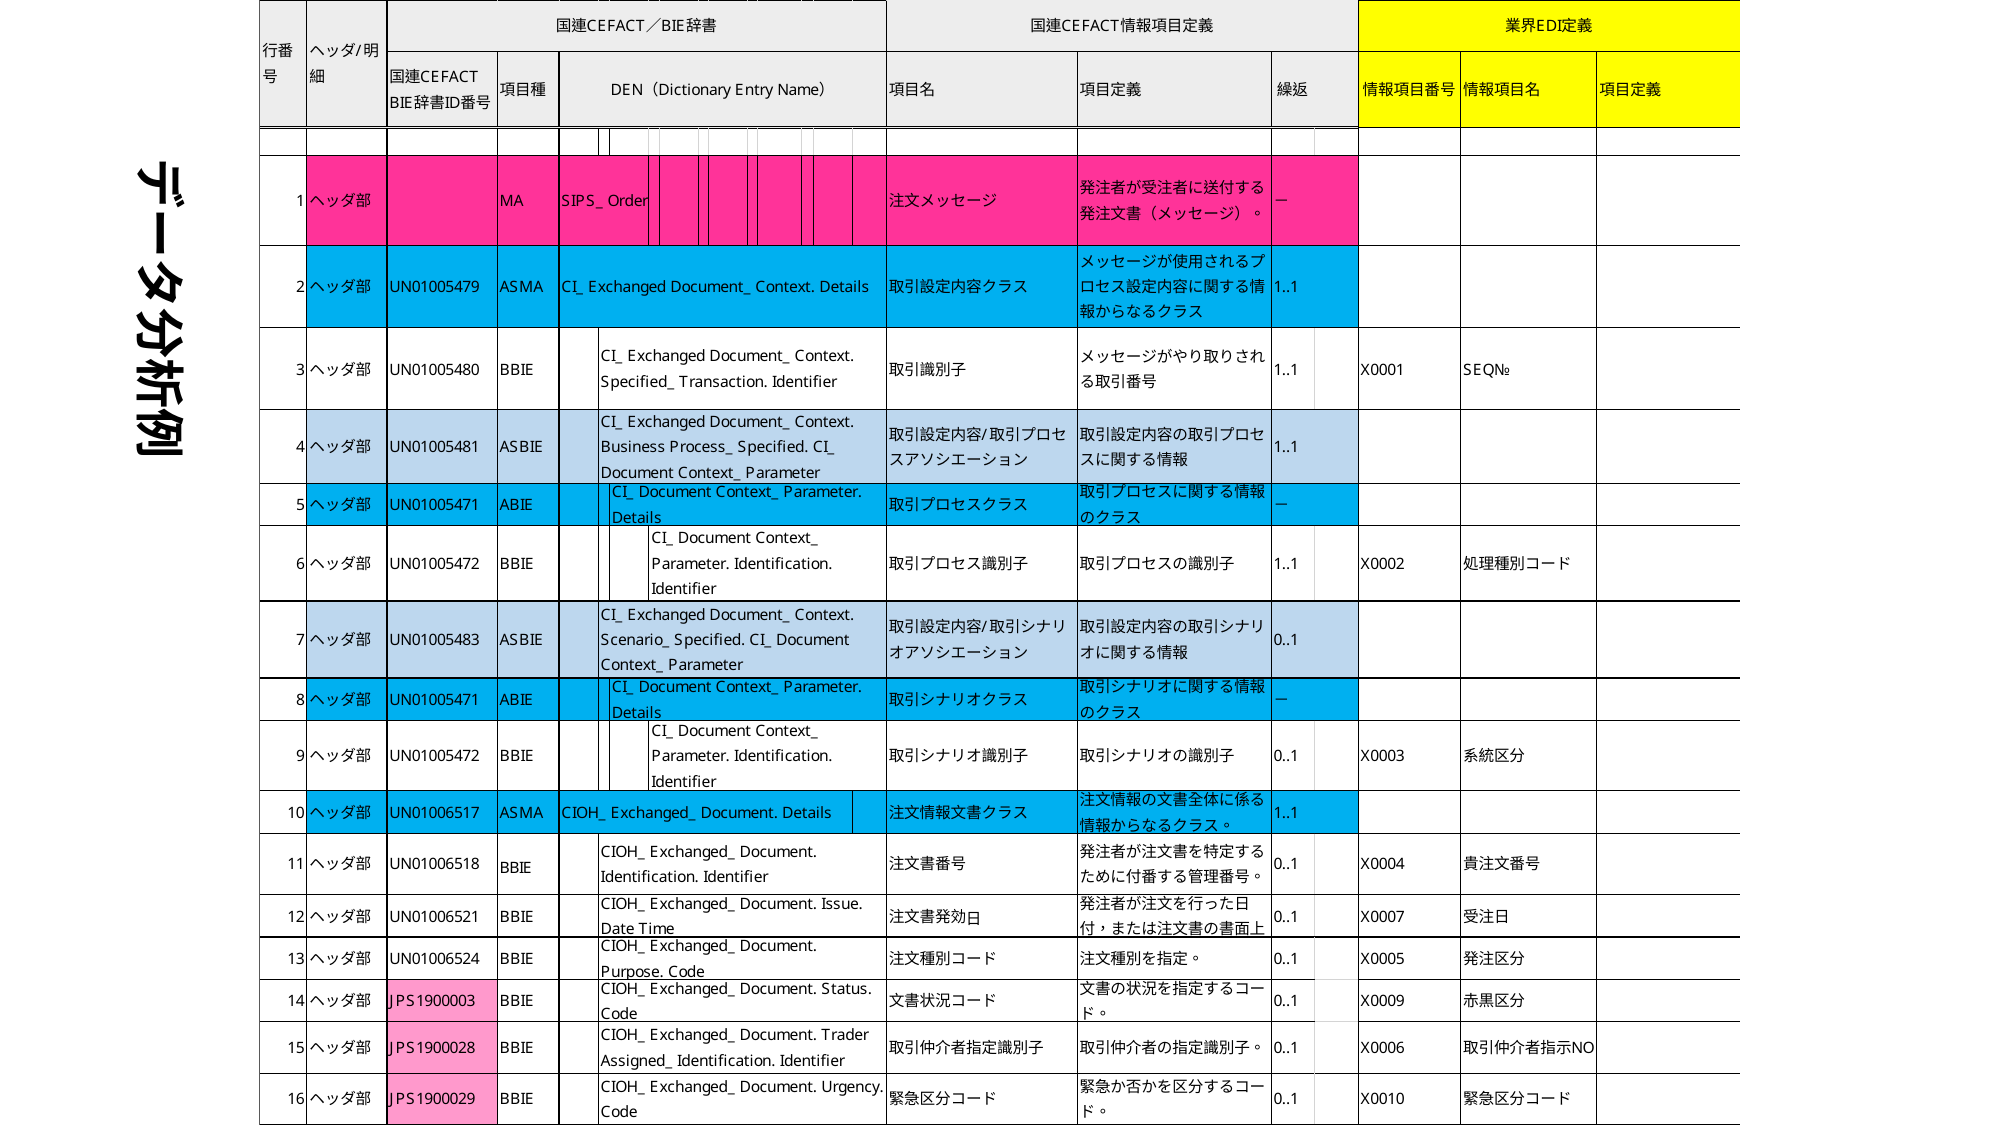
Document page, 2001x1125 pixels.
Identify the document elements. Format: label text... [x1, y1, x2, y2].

text_box データ分析例 [107, 143, 199, 829]
picture [259, 0, 1741, 1125]
